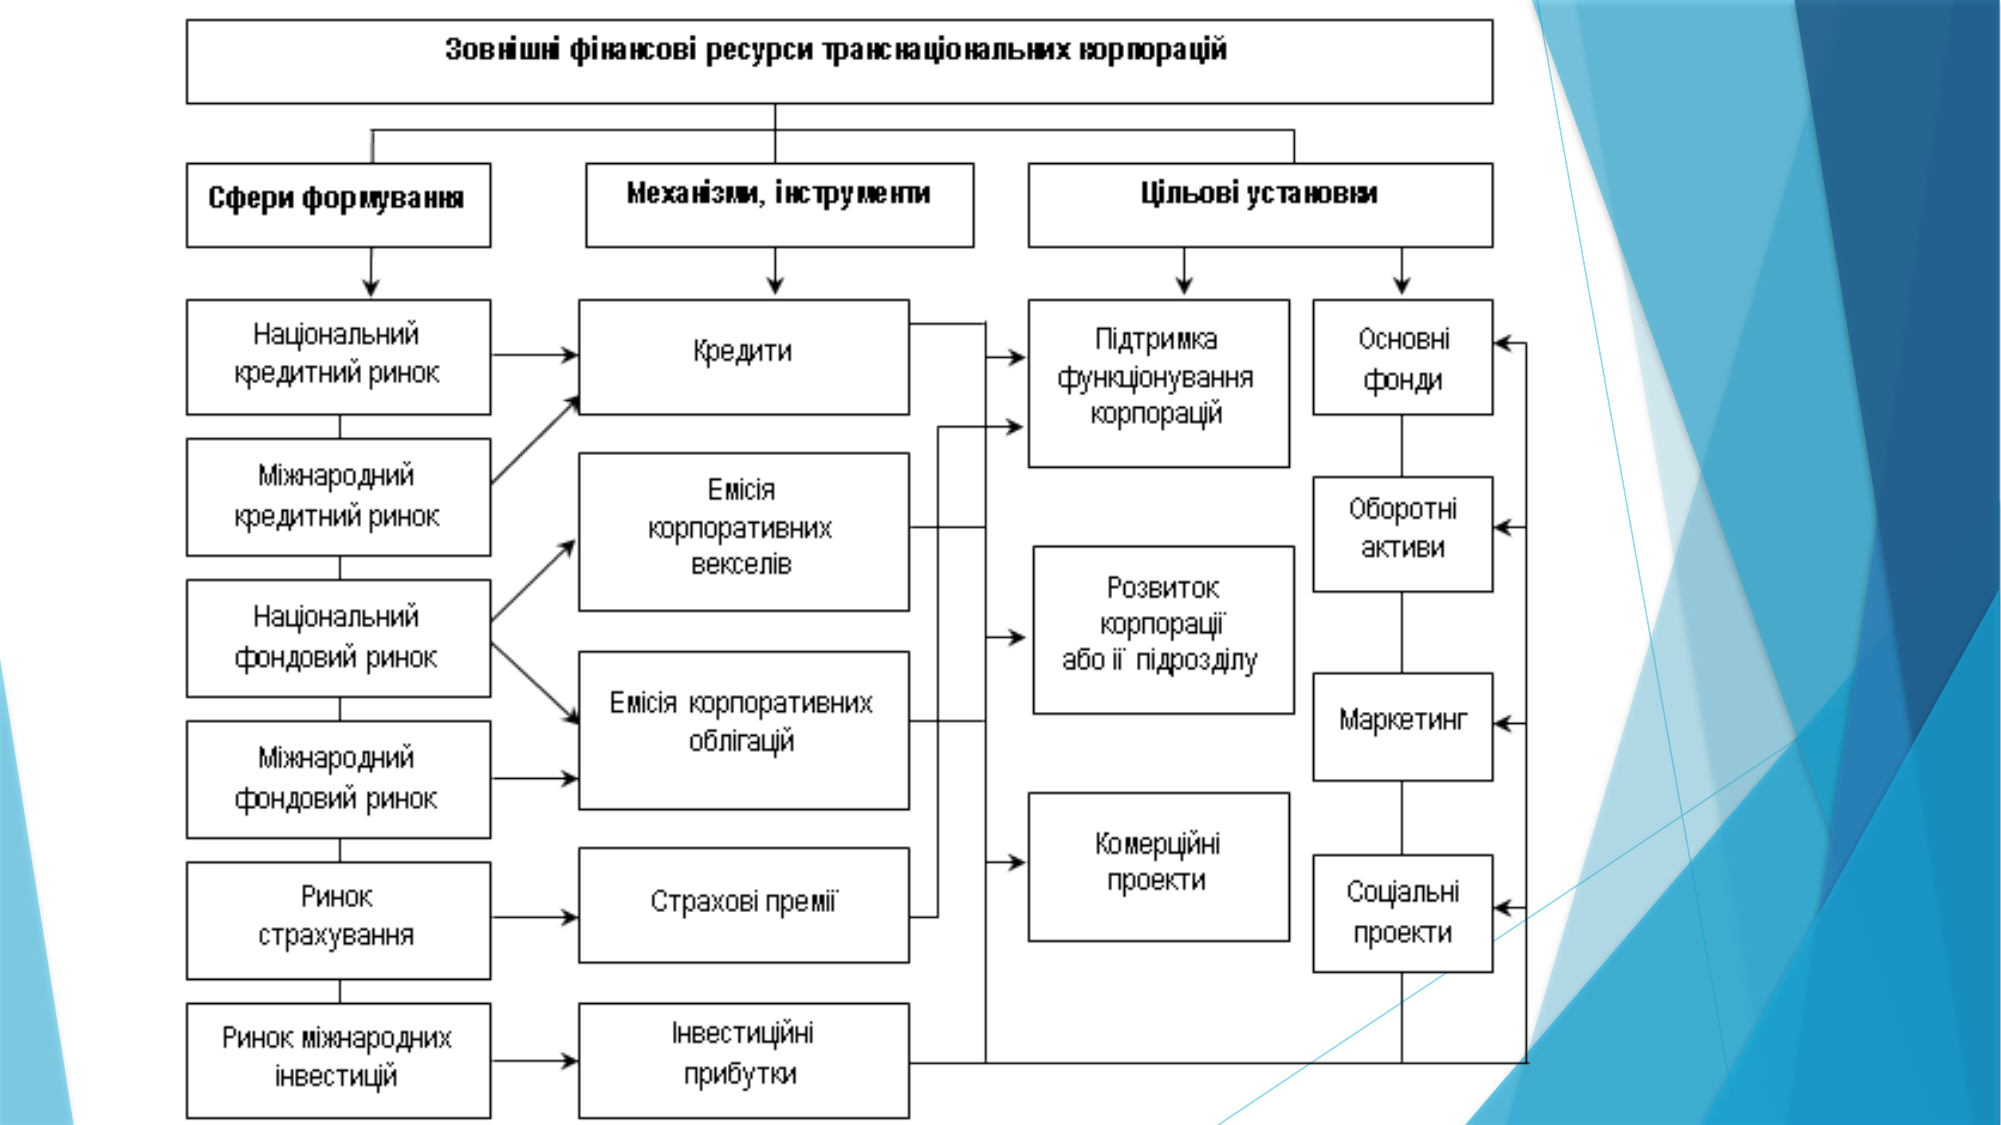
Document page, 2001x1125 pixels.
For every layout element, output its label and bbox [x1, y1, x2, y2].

list [183, 17, 1534, 1125]
